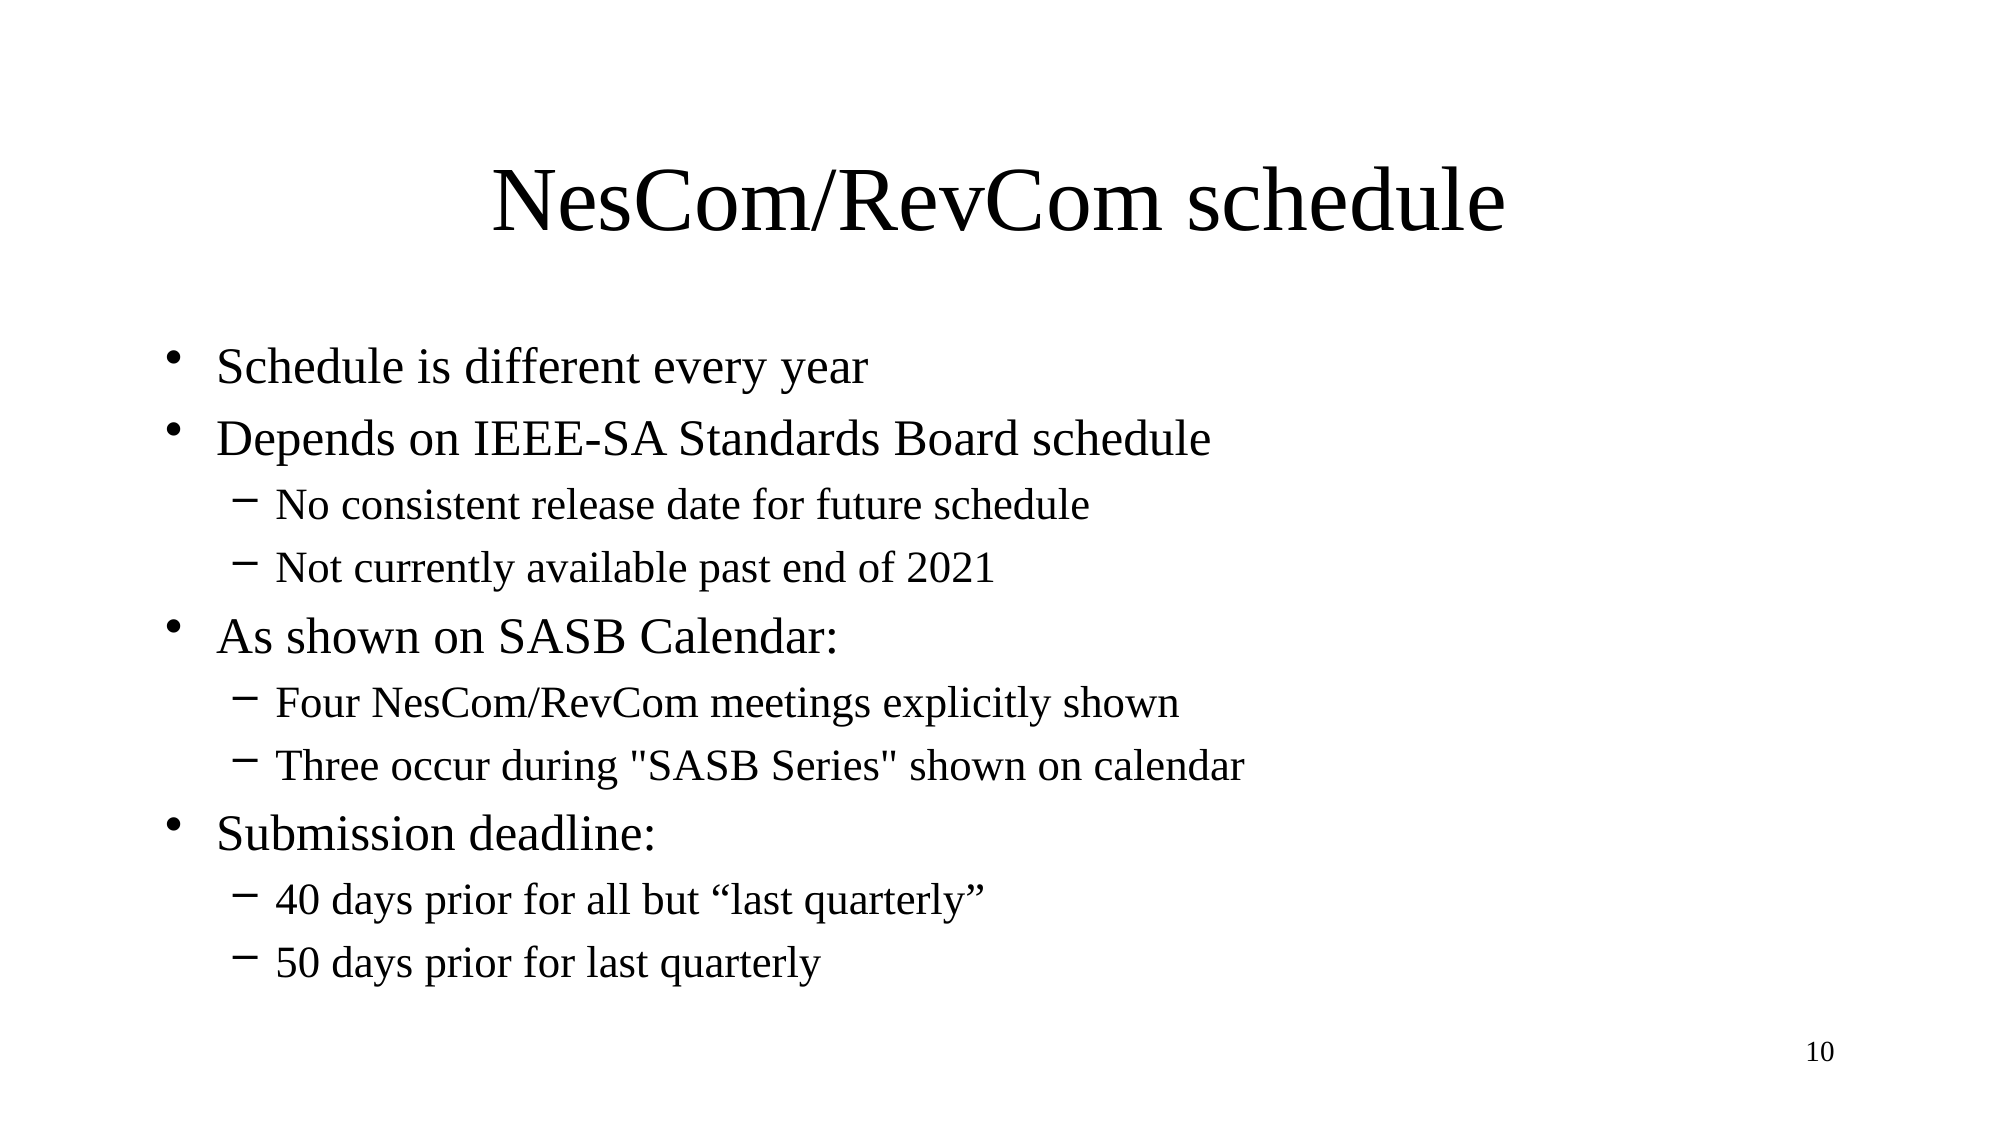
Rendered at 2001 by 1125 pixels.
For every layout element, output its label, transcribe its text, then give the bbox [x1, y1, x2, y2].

list Schedule is different every year Depends on IEEE-SA Standards Board schedule No consistent release date for future schedule Not currently available past end of 2021 As shown on SASB Calendar: Four NesCom/RevCom meetings explicitly shown Three occur during "SASB Series" shown on calendar Submission deadline: 40 days prior for all but “last quarterly” 50 days prior for last quarterly [149, 324, 1851, 1001]
title NesCom/RevCom schedule [149, 99, 1851, 288]
slide_number 10 [1433, 1024, 1851, 1101]
